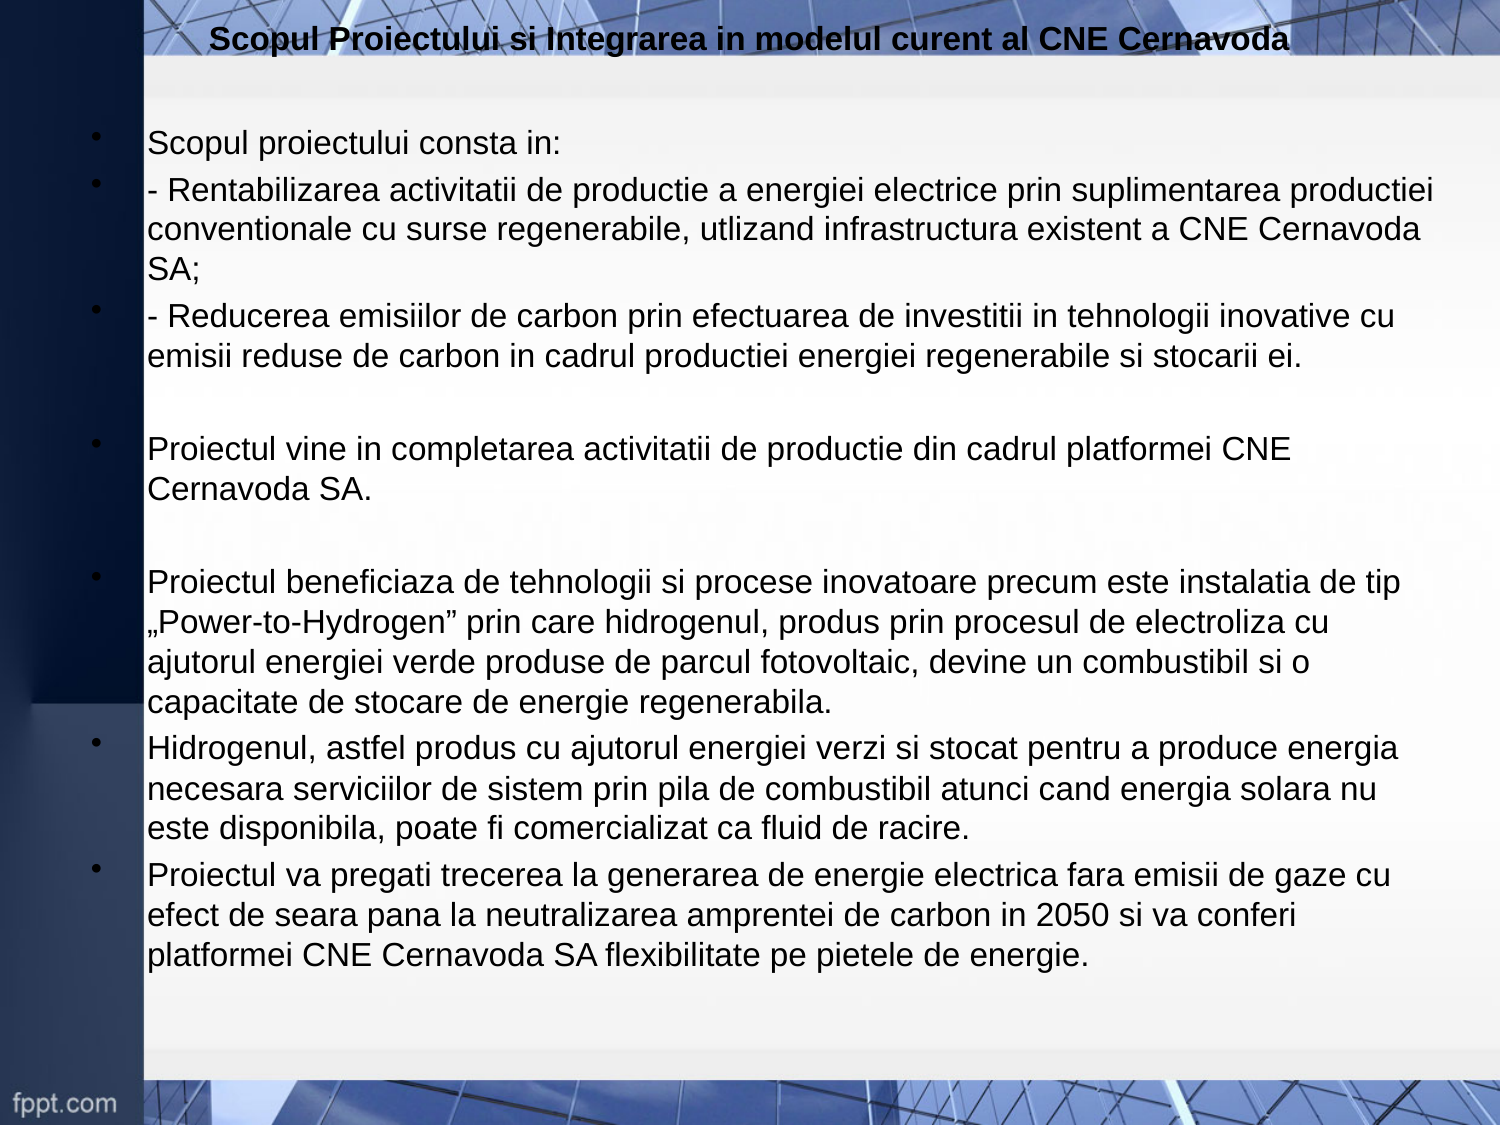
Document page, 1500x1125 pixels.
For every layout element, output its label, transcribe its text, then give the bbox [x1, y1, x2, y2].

title Scopul Proiectului si Integrarea in modelul curent al CNE Cernavoda [75, 0, 1425, 113]
picture [0, 0, 1500, 1125]
list Scopul proiectului consta in: - Rentabilizarea activitatii de productie a energiei electrice prin suplimentarea productiei conventionale cu surse regenerabile, utlizand infrastructura existent a CNE Cernavoda SA; - Reducerea emisiilor de carbon prin efectuarea de investitii in tehnologii inovative cu emisii reduse de carbon in cadrul productiei energiei regenerabile si stocarii ei. Proiectul vine in completarea activitatii de productie din cadrul platformei CNE Cernavoda SA. Proiectul beneficiaza de tehnologii si procese inovatoare precum este instalatia de tip „Power-to-Hydrogen” prin care hidrogenul, produs prin procesul de electroliza cu ajutorul energiei verde produse de parcul fotovoltaic, devine un combustibil si o capacitate de stocare de energie regenerabila. Hidrogenul, astfel produs cu ajutorul energiei verzi si stocat pentru a produce energia necesara serviciilor de sistem prin pila de combustibil atunci cand energia solara nu este disponibila, poate fi comercializat ca fluid de racire. Proiectul va pregati trecerea la generarea de energie electrica fara emisii de gaze cu efect de seara pana la neutralizarea amprentei de carbon in 2050 si va conferi platformei CNE Cernavoda SA flexibilitate pe pietele de energie. [75, 113, 1460, 1053]
